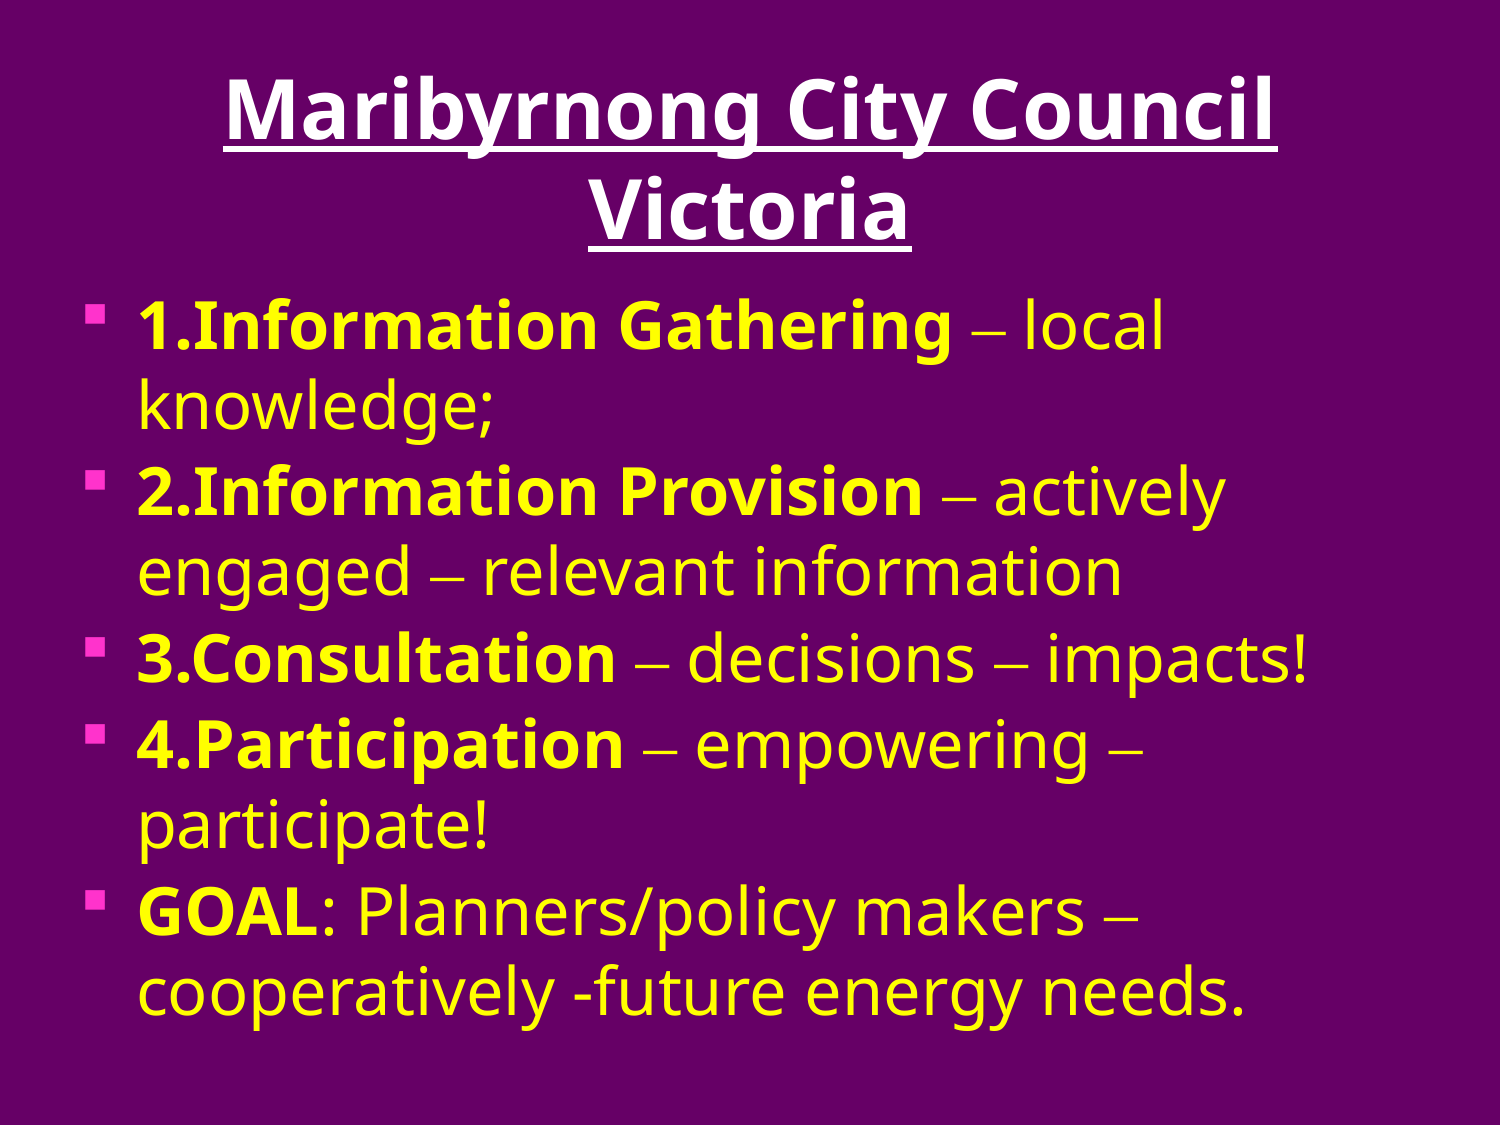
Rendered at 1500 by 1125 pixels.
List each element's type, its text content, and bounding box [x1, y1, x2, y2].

title Maribyrnong City Council Victoria [74, 74, 1426, 238]
list 1.Information Gathering – local knowledge; 2.Information Provision – actively engaged – relevant information 3.Consultation – decisions – impacts! 4.Participation – empowering –participate! GOAL: Planners/policy makers –cooperatively -future energy needs. [64, 274, 1424, 1076]
